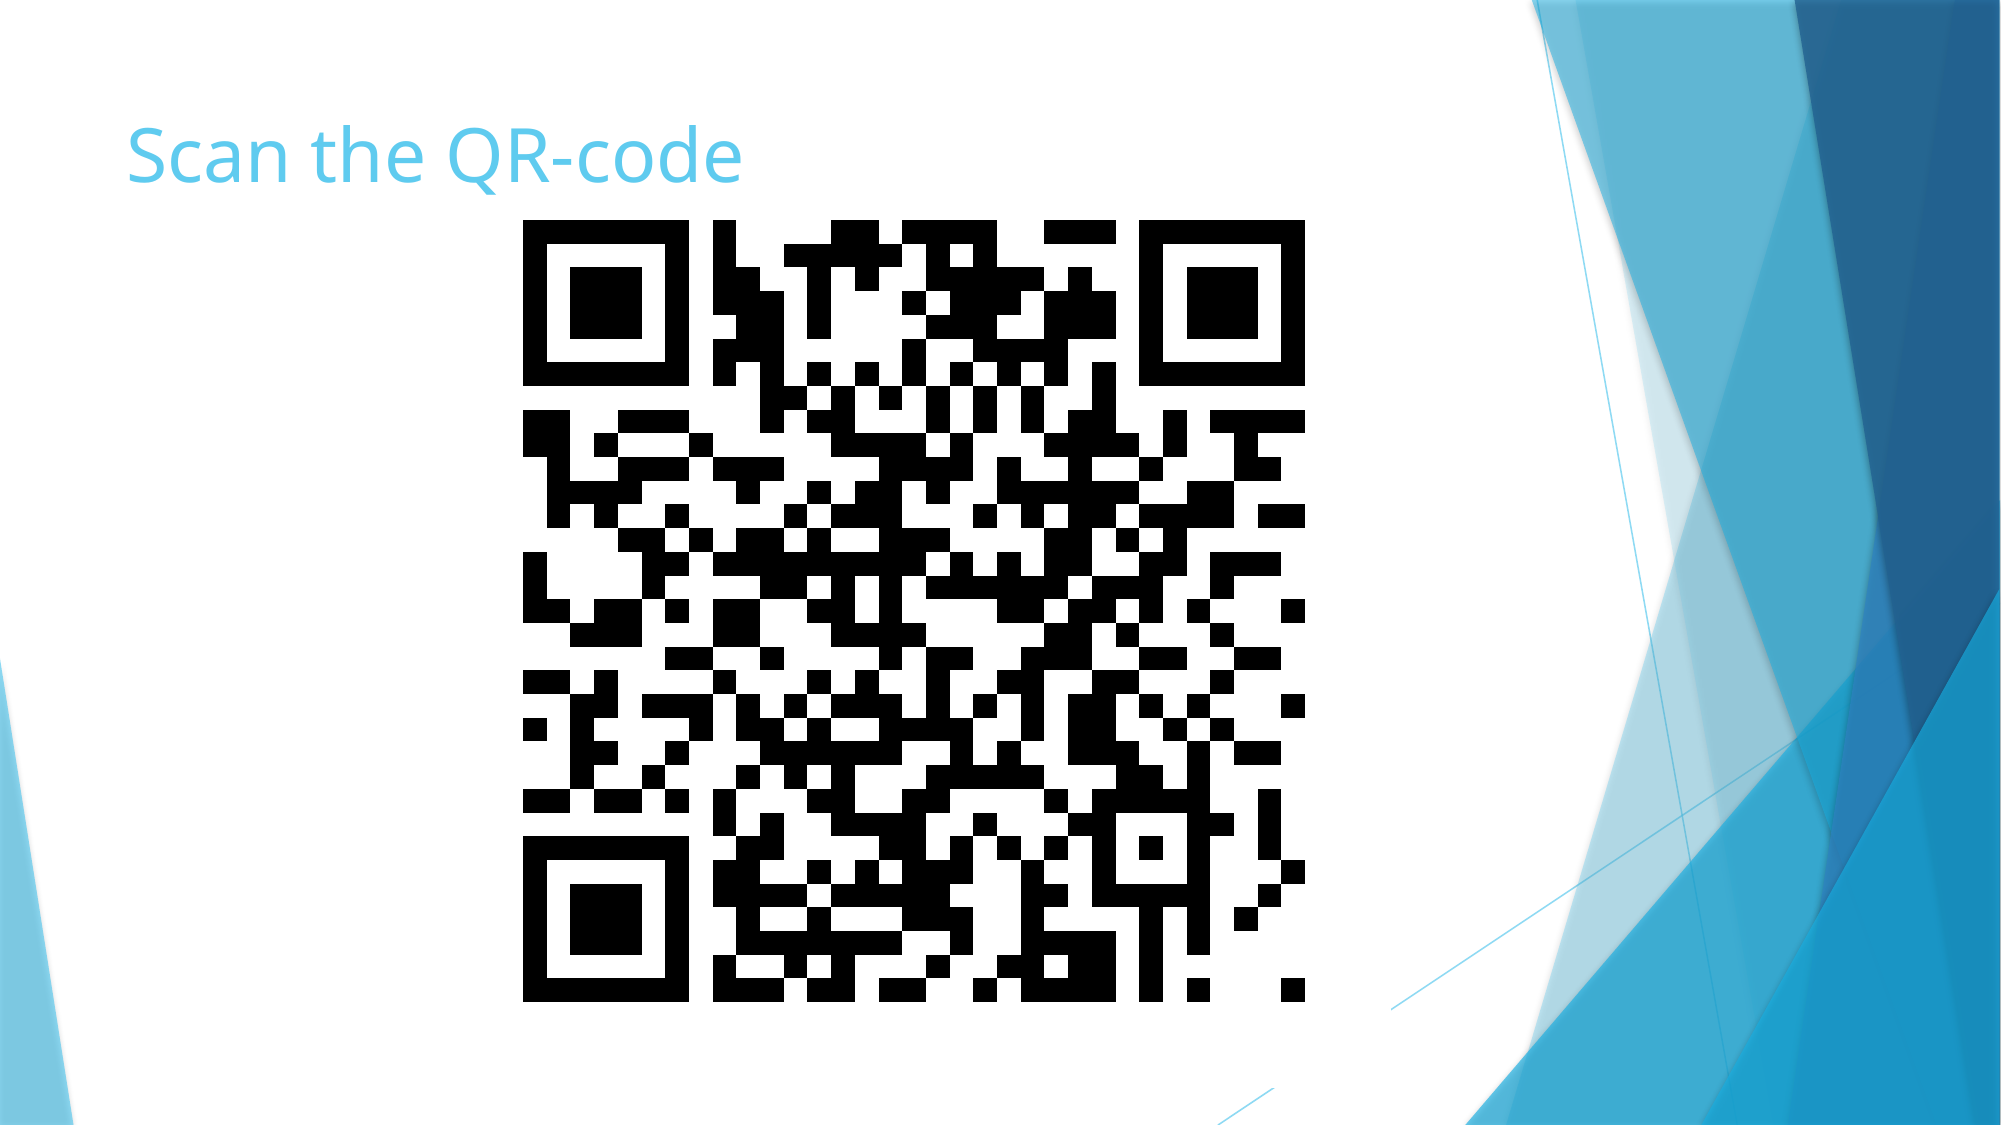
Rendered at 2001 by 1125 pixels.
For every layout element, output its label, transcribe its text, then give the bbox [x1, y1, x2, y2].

picture [443, 140, 1391, 1088]
title Scan the QR-code [111, 99, 1522, 317]
